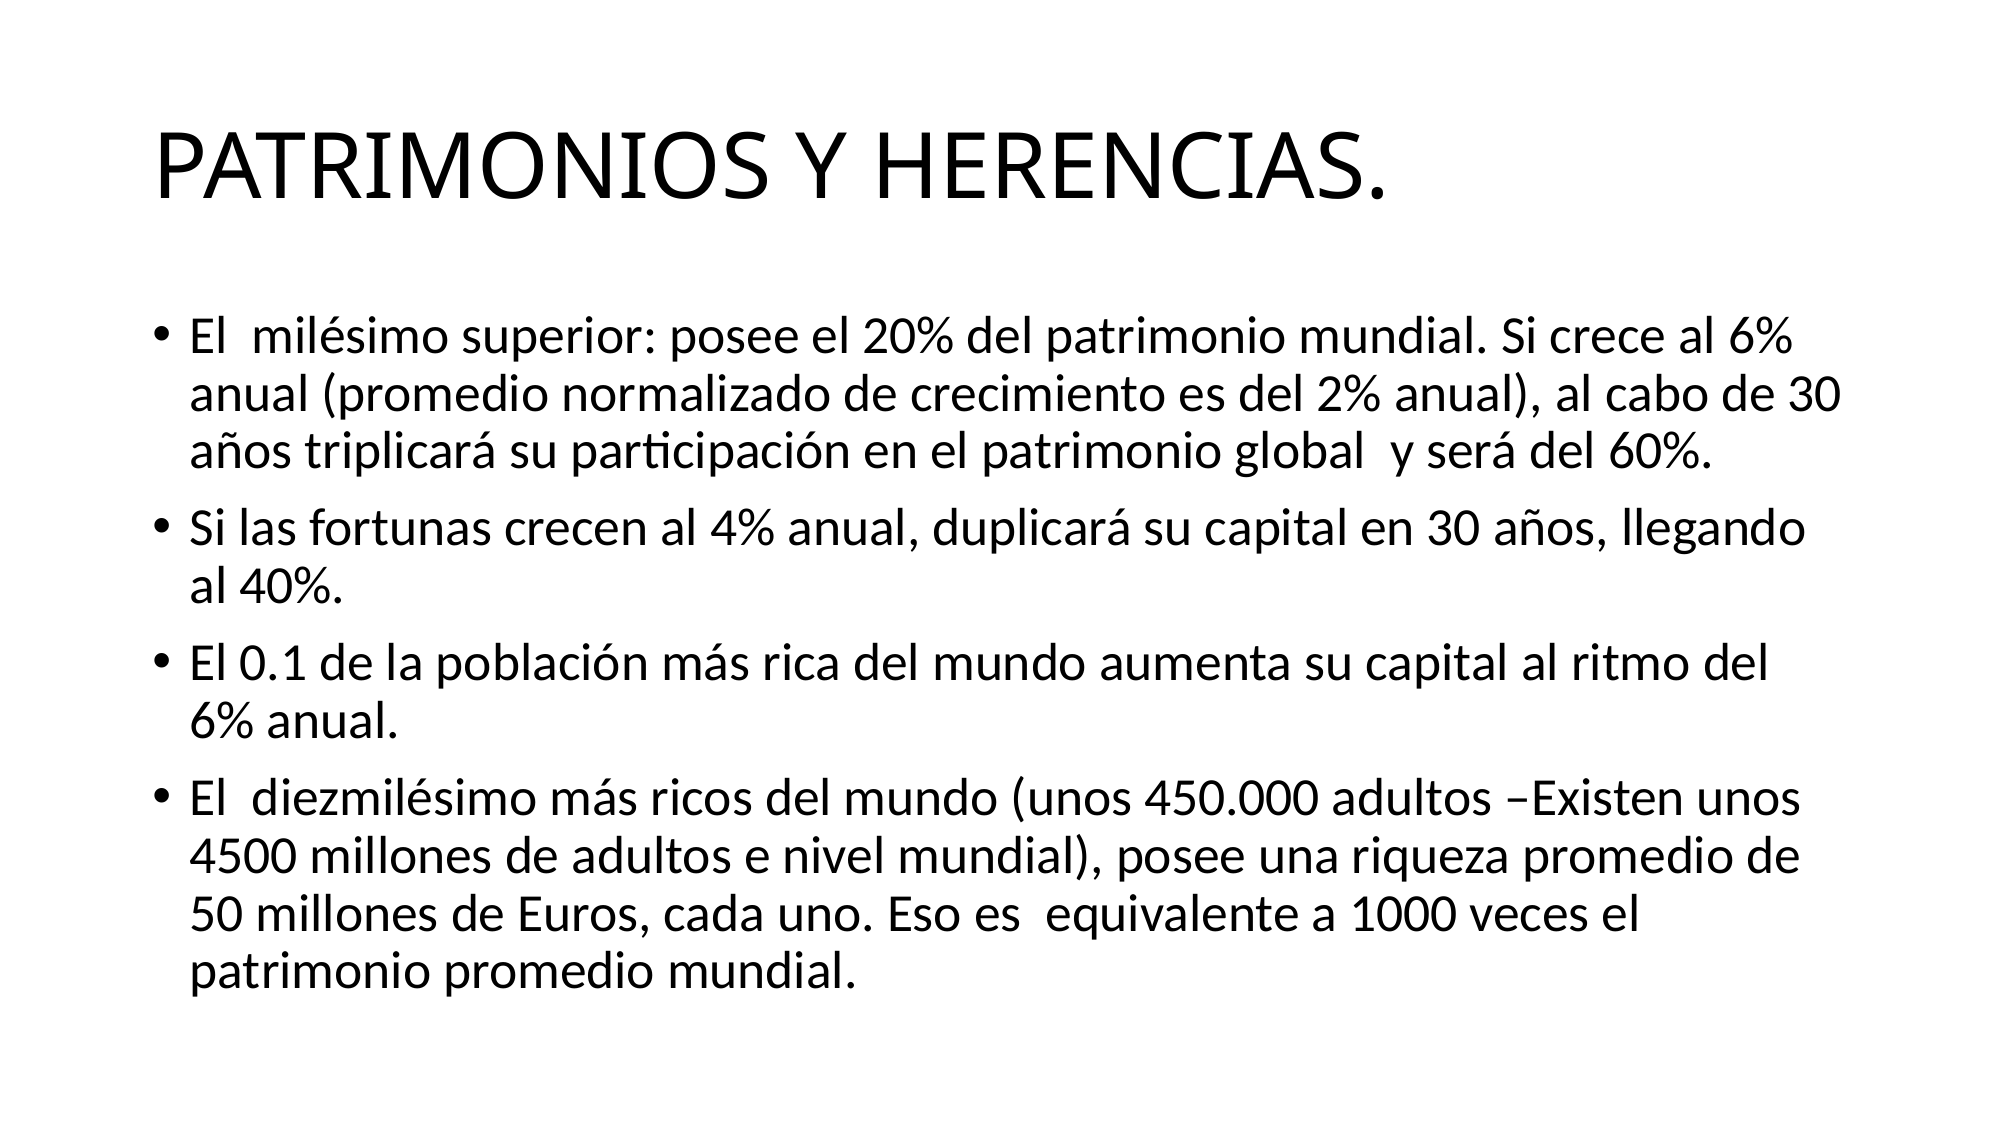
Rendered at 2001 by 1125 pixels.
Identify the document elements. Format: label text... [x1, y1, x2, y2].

title PATRIMONIOS Y HERENCIAS. [137, 59, 1863, 278]
list El milésimo superior: posee el 20% del patrimonio mundial. Si crece al 6% anual (promedio normalizado de crecimiento es del 2% anual), al cabo de 30 años triplicará su participación en el patrimonio global y será del 60%. Si las fortunas crecen al 4% anual, duplicará su capital en 30 años, llegando al 40%. El 0.1 de la población más rica del mundo aumenta su capital al ritmo del 6% anual. El diezmilésimo más ricos del mundo (unos 450.000 adultos –Existen unos 4500 millones de adultos e nivel mundial), posee una riqueza promedio de 50 millones de Euros, cada uno. Eso es equivalente a 1000 veces el patrimonio promedio mundial. [137, 299, 1863, 1014]
